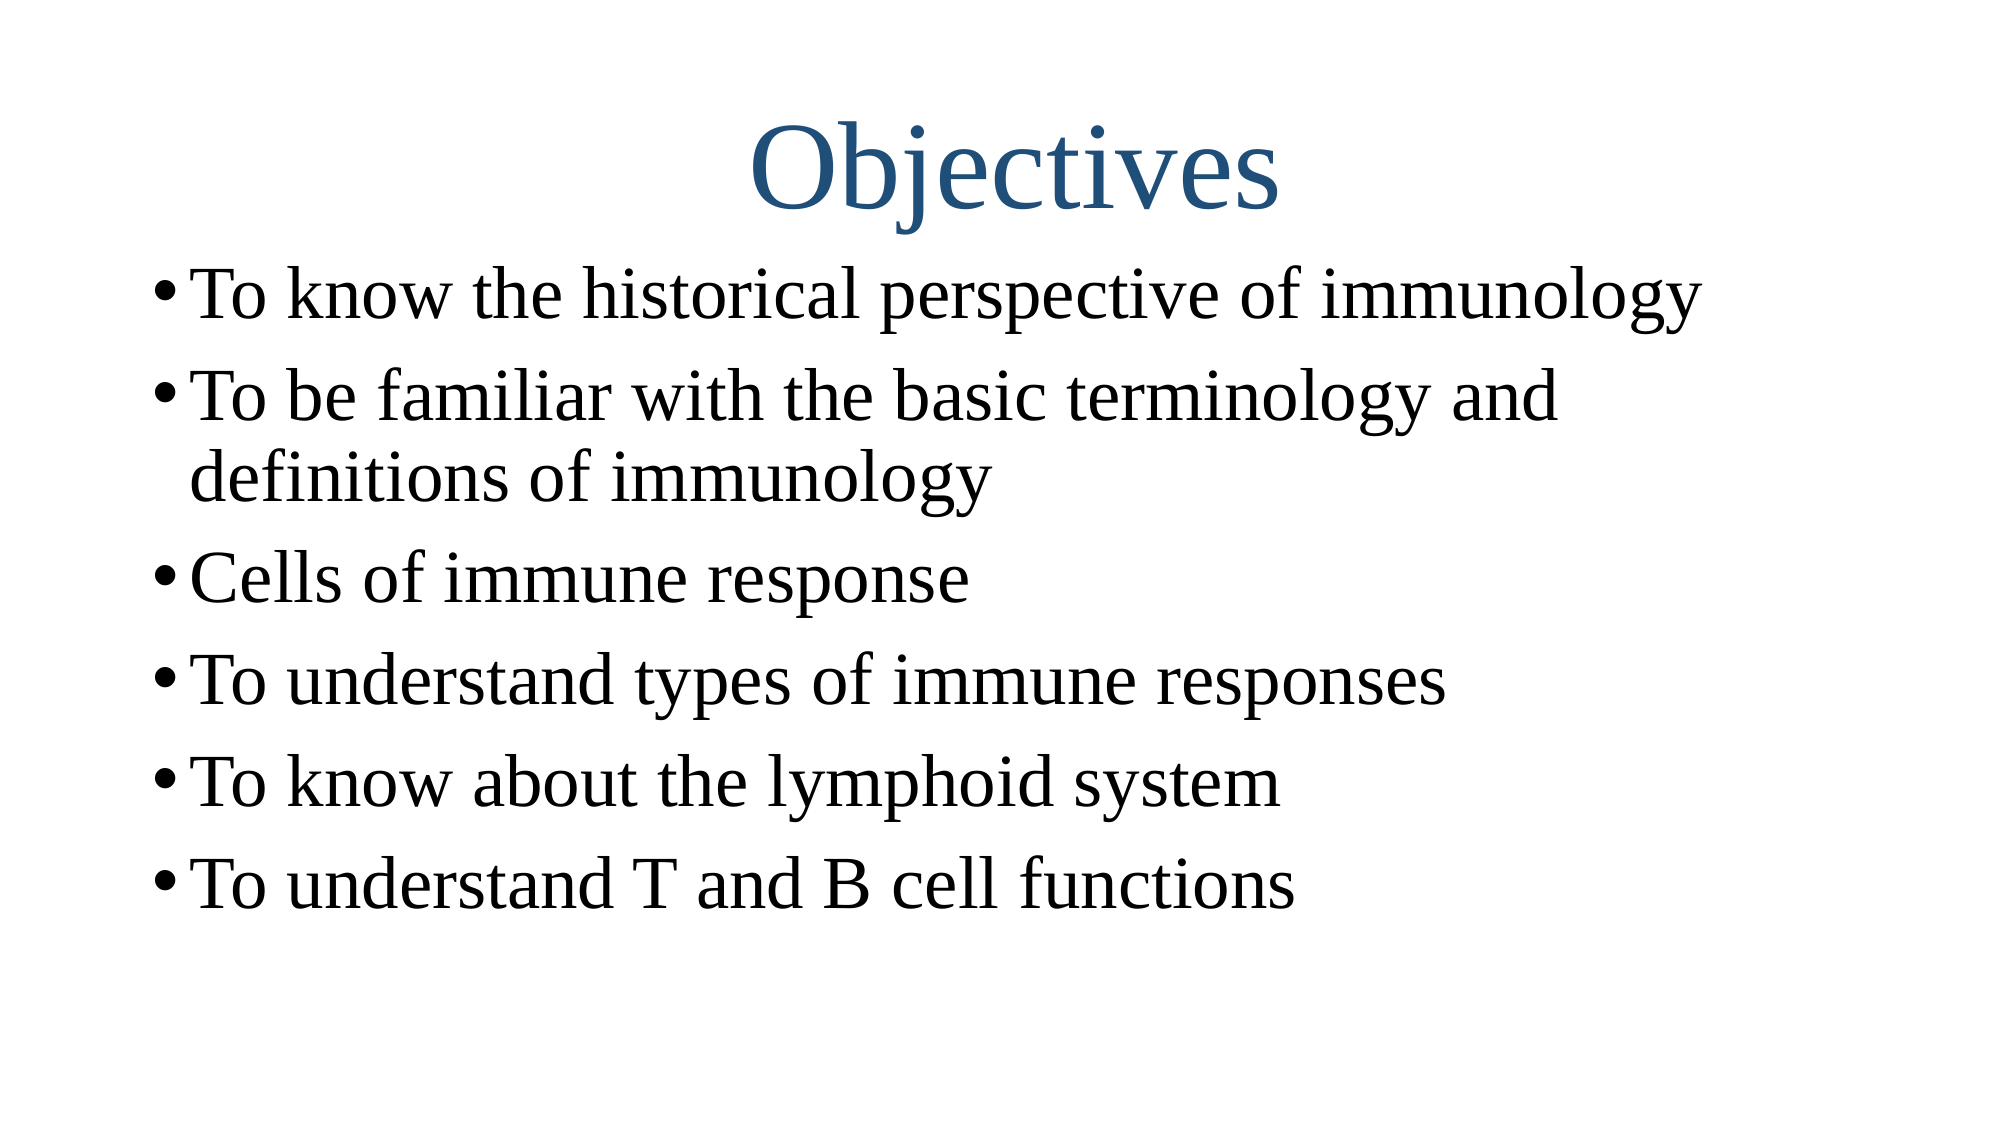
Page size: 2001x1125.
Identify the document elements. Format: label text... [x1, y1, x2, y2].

title Objectives [137, 59, 1863, 278]
list To know the historical perspective of immunology To be familiar with the basic terminology and definitions of immunology Cells of immune response To understand types of immune responses To know about the lymphoid system To understand T and B cell functions [137, 246, 1760, 997]
